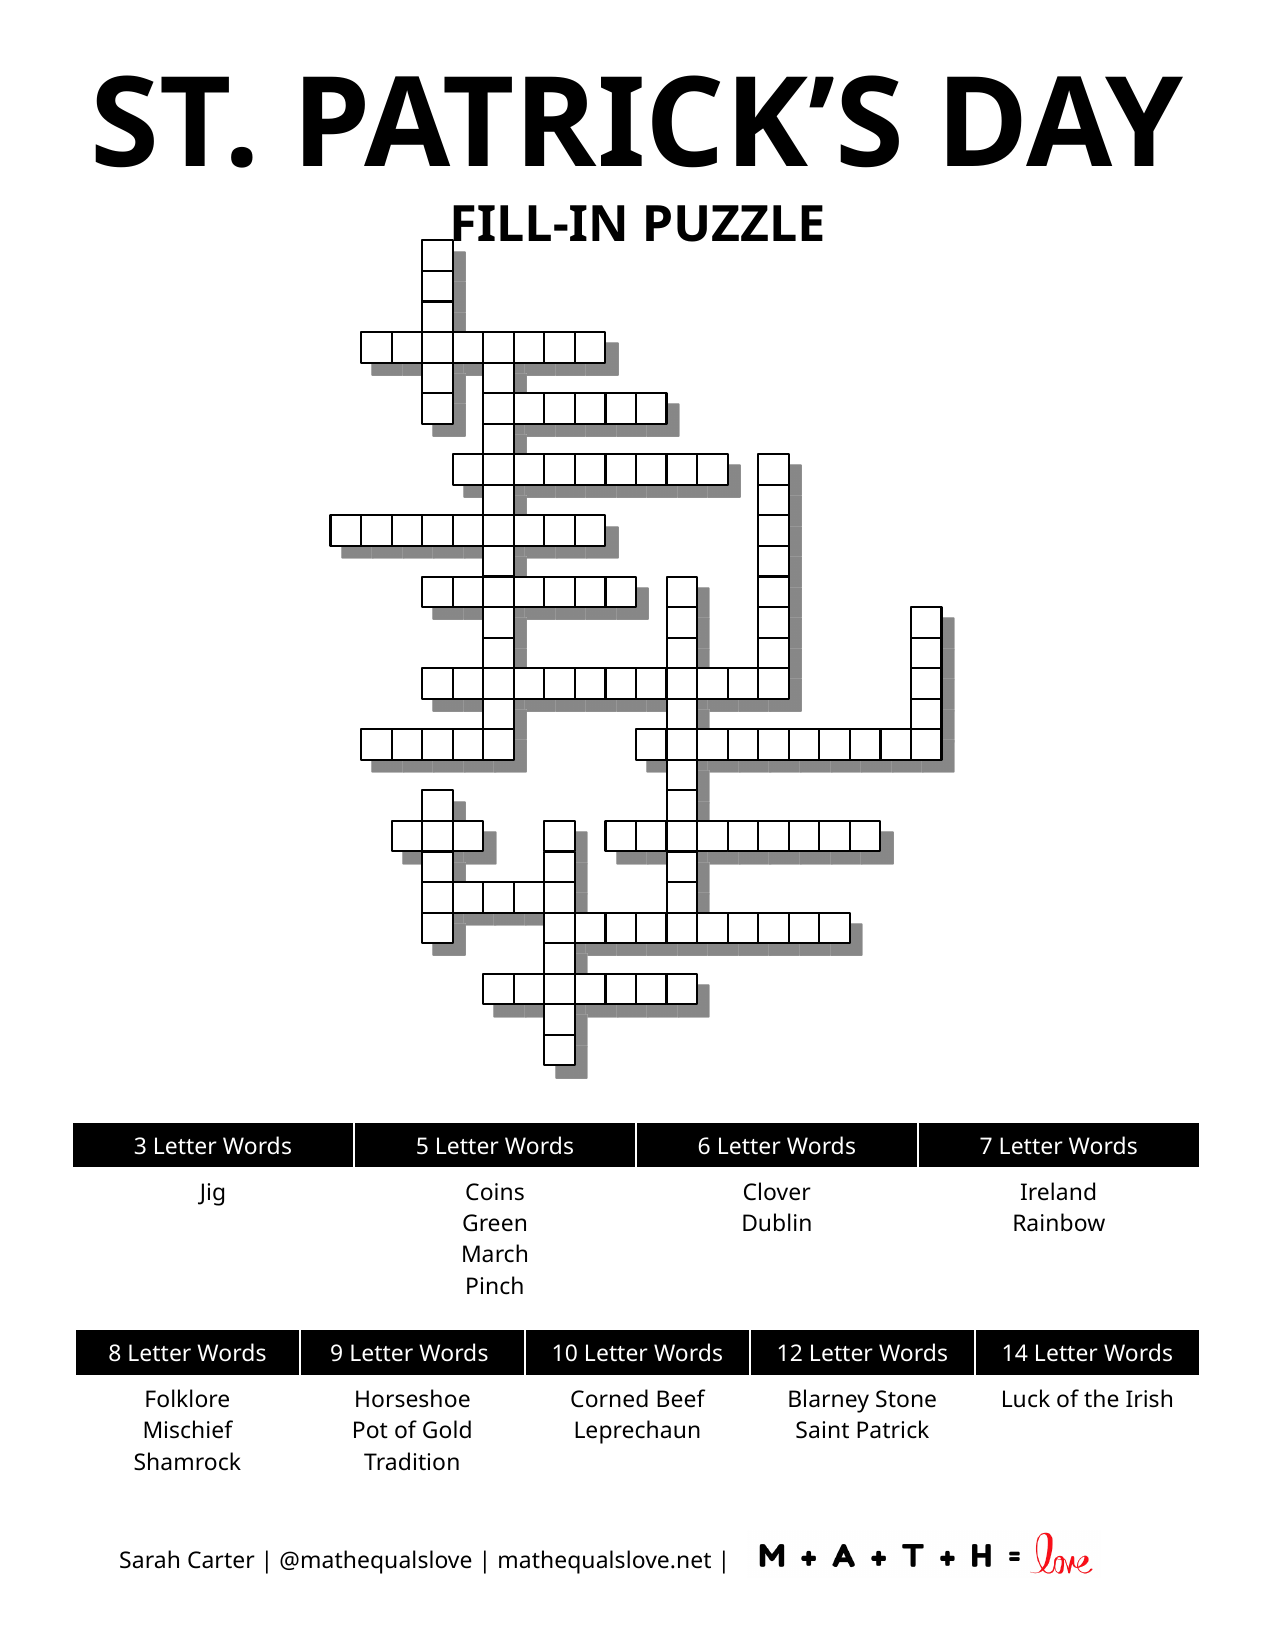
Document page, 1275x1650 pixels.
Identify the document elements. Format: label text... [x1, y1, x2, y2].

table_cell Jig [73, 1169, 353, 1307]
table_header 3 Letter Words [73, 1123, 353, 1167]
table_cell Coins Green March Pinch [355, 1169, 635, 1307]
text_box ST. PATRICK’S DAY FILL-IN PUZZLE [44, 46, 1230, 246]
table_cell Ireland Rainbow [919, 1169, 1199, 1307]
table_header 6 Letter Words [637, 1123, 917, 1167]
text_box Sarah Carter | @mathequalslove | mathequalslove.net | [0, 1533, 1066, 1625]
text_box [44, 1109, 1230, 1605]
table_header 7 Letter Words [919, 1123, 1199, 1167]
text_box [43, 240, 1229, 1066]
picture [747, 1530, 1101, 1578]
table_header 5 Letter Words [355, 1123, 635, 1167]
table_cell Clover Dublin [637, 1169, 917, 1307]
